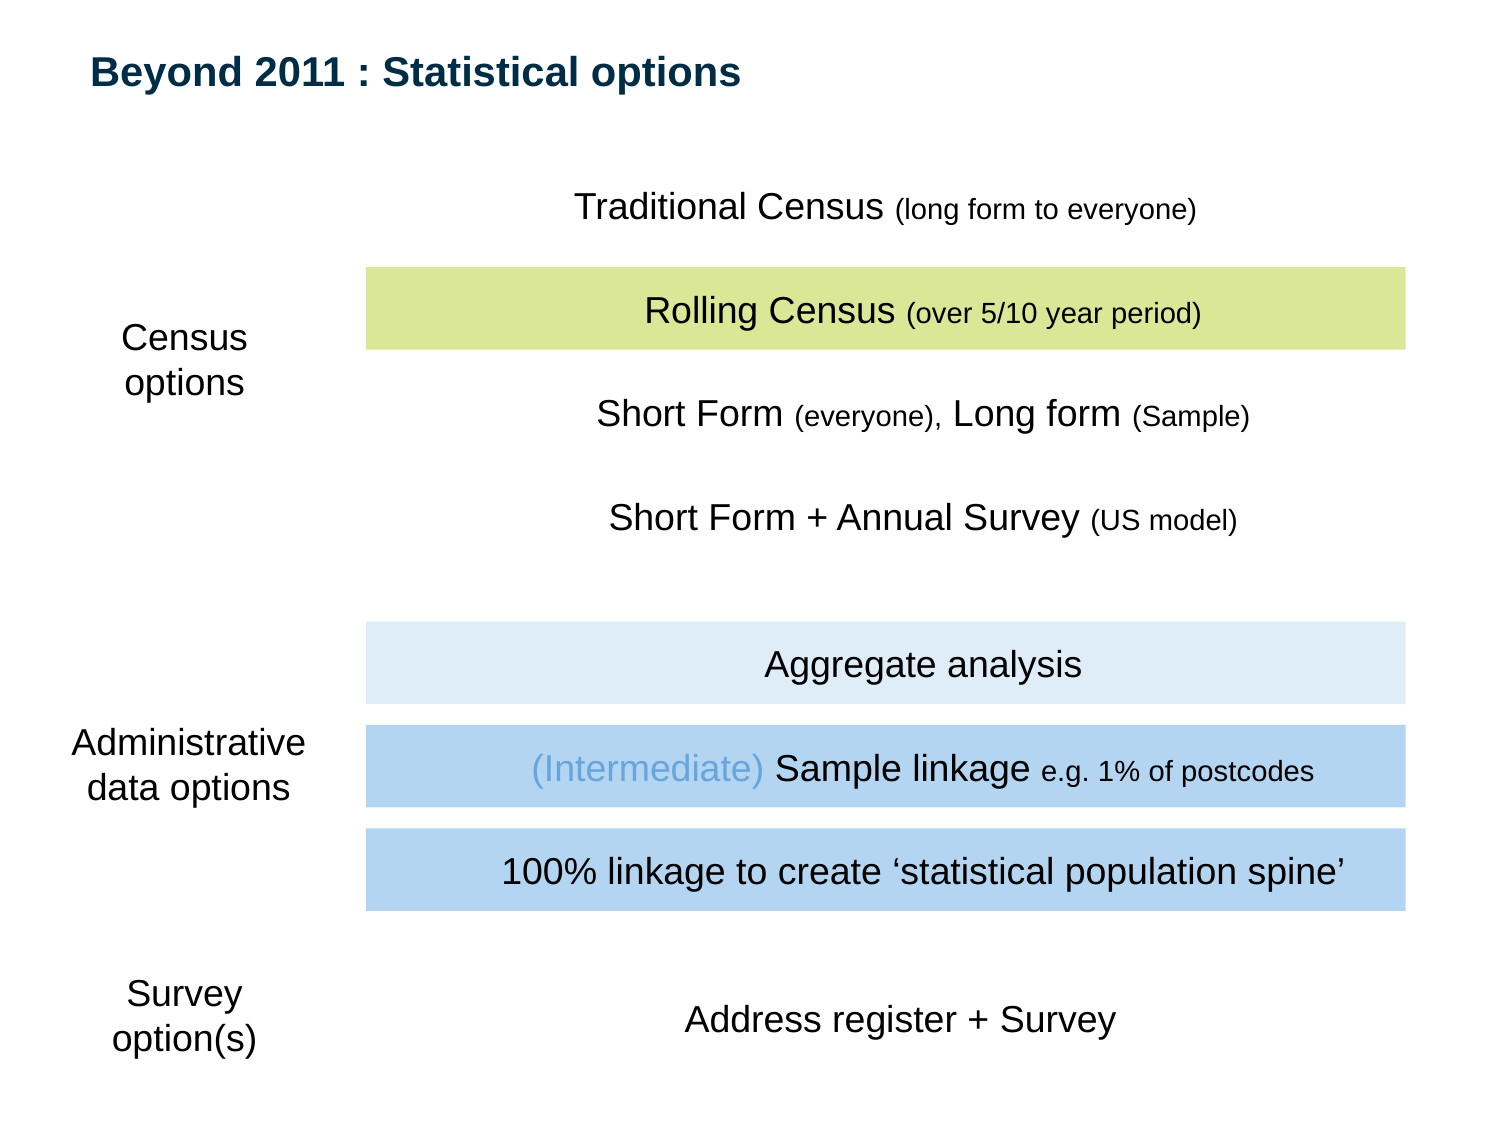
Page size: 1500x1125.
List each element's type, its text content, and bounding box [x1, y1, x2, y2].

text_box Census options [106, 305, 263, 411]
text_box Aggregate analysis [366, 621, 1406, 705]
text_box Traditional Census (long form to everyone) [366, 163, 1406, 247]
text_box (Intermediate) Sample linkage e.g. 1% of postcodes [366, 724, 1406, 808]
text_box Administrative data options [56, 710, 322, 815]
text_box 100% linkage to create ‘statistical population spine’ [366, 828, 1406, 911]
text_box Address register + Survey [366, 976, 1406, 1059]
text_box Rolling Census (over 5/10 year period) [366, 267, 1406, 350]
title Beyond 2011 : Statistical options [74, 0, 1426, 165]
text_box Short Form (everyone), Long form (Sample) [366, 370, 1406, 454]
text_box Short Form + Annual Survey (US model) [366, 473, 1406, 557]
text_box Survey option(s) [96, 961, 273, 1067]
